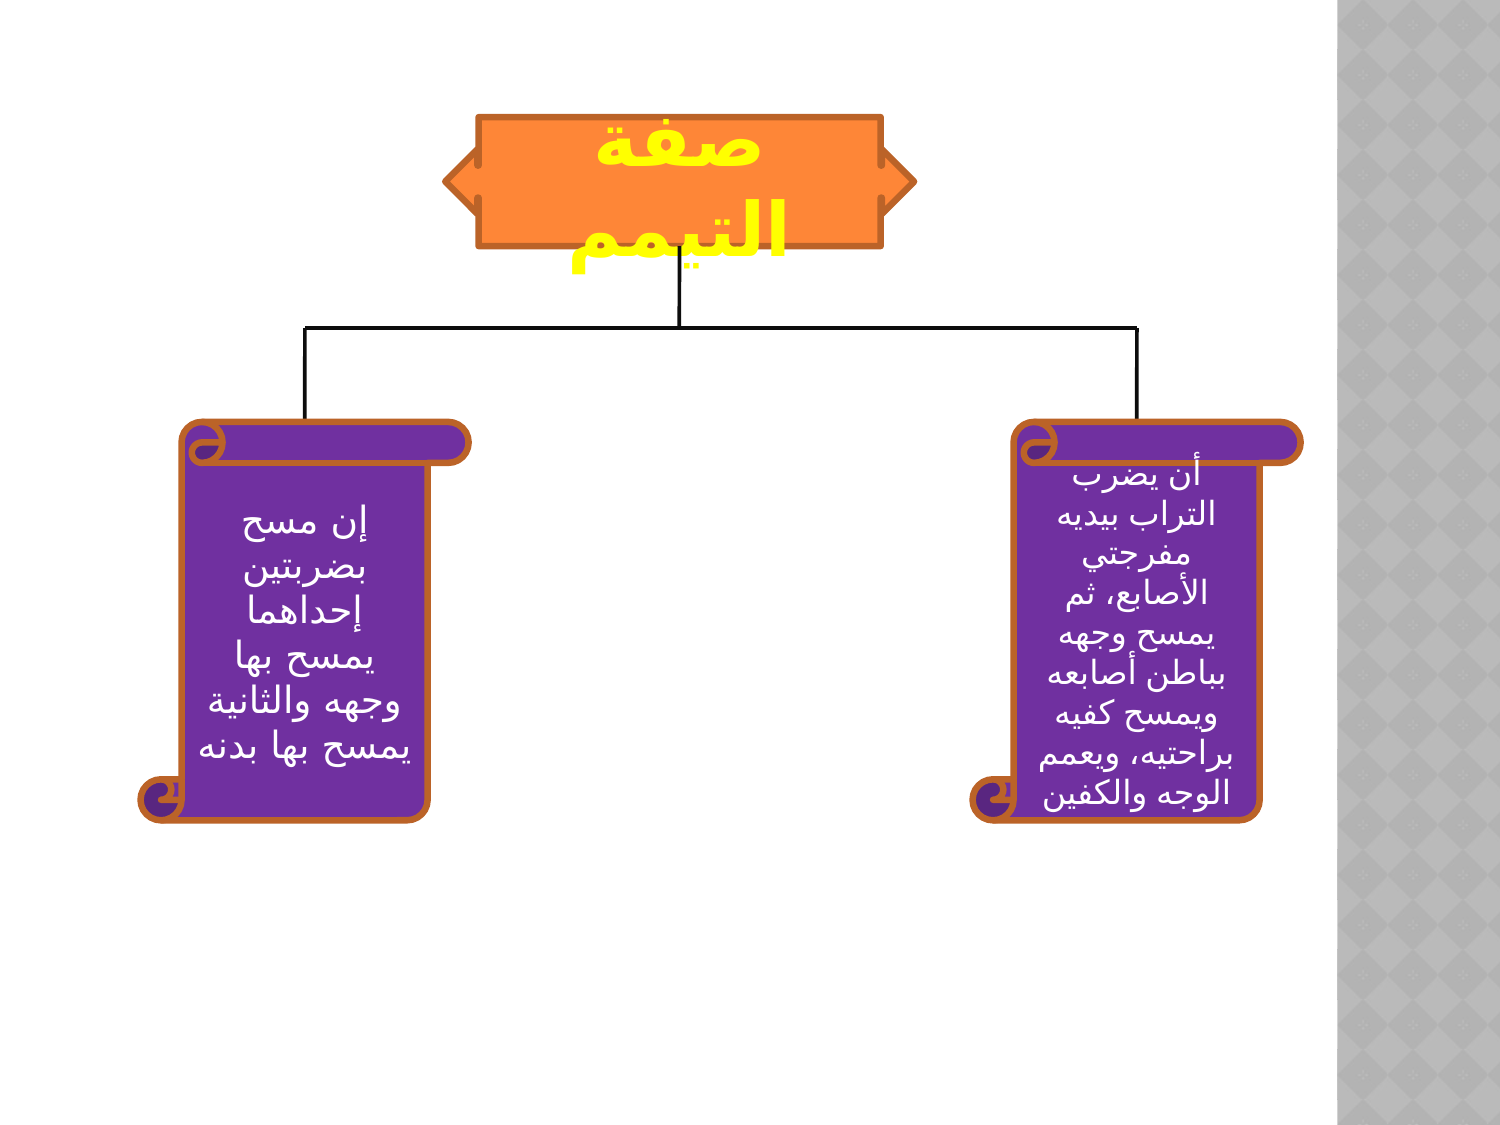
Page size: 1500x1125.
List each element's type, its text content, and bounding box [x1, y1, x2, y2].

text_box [304, 245, 1138, 423]
text_box صفة التيمم [441, 113, 918, 243]
text_box أن يضرب التراب بيديه مفرجتي الأصابع، ثم يمسح وجهه بباطن أصابعه ويمسح كفيه براحتيه، ويعمم الوجه والكفين [969, 418, 1304, 824]
text_box إن مسح بضربتين إحداهما يمسح بها وجهه والثانية يمسح بها بدنه [137, 418, 472, 824]
